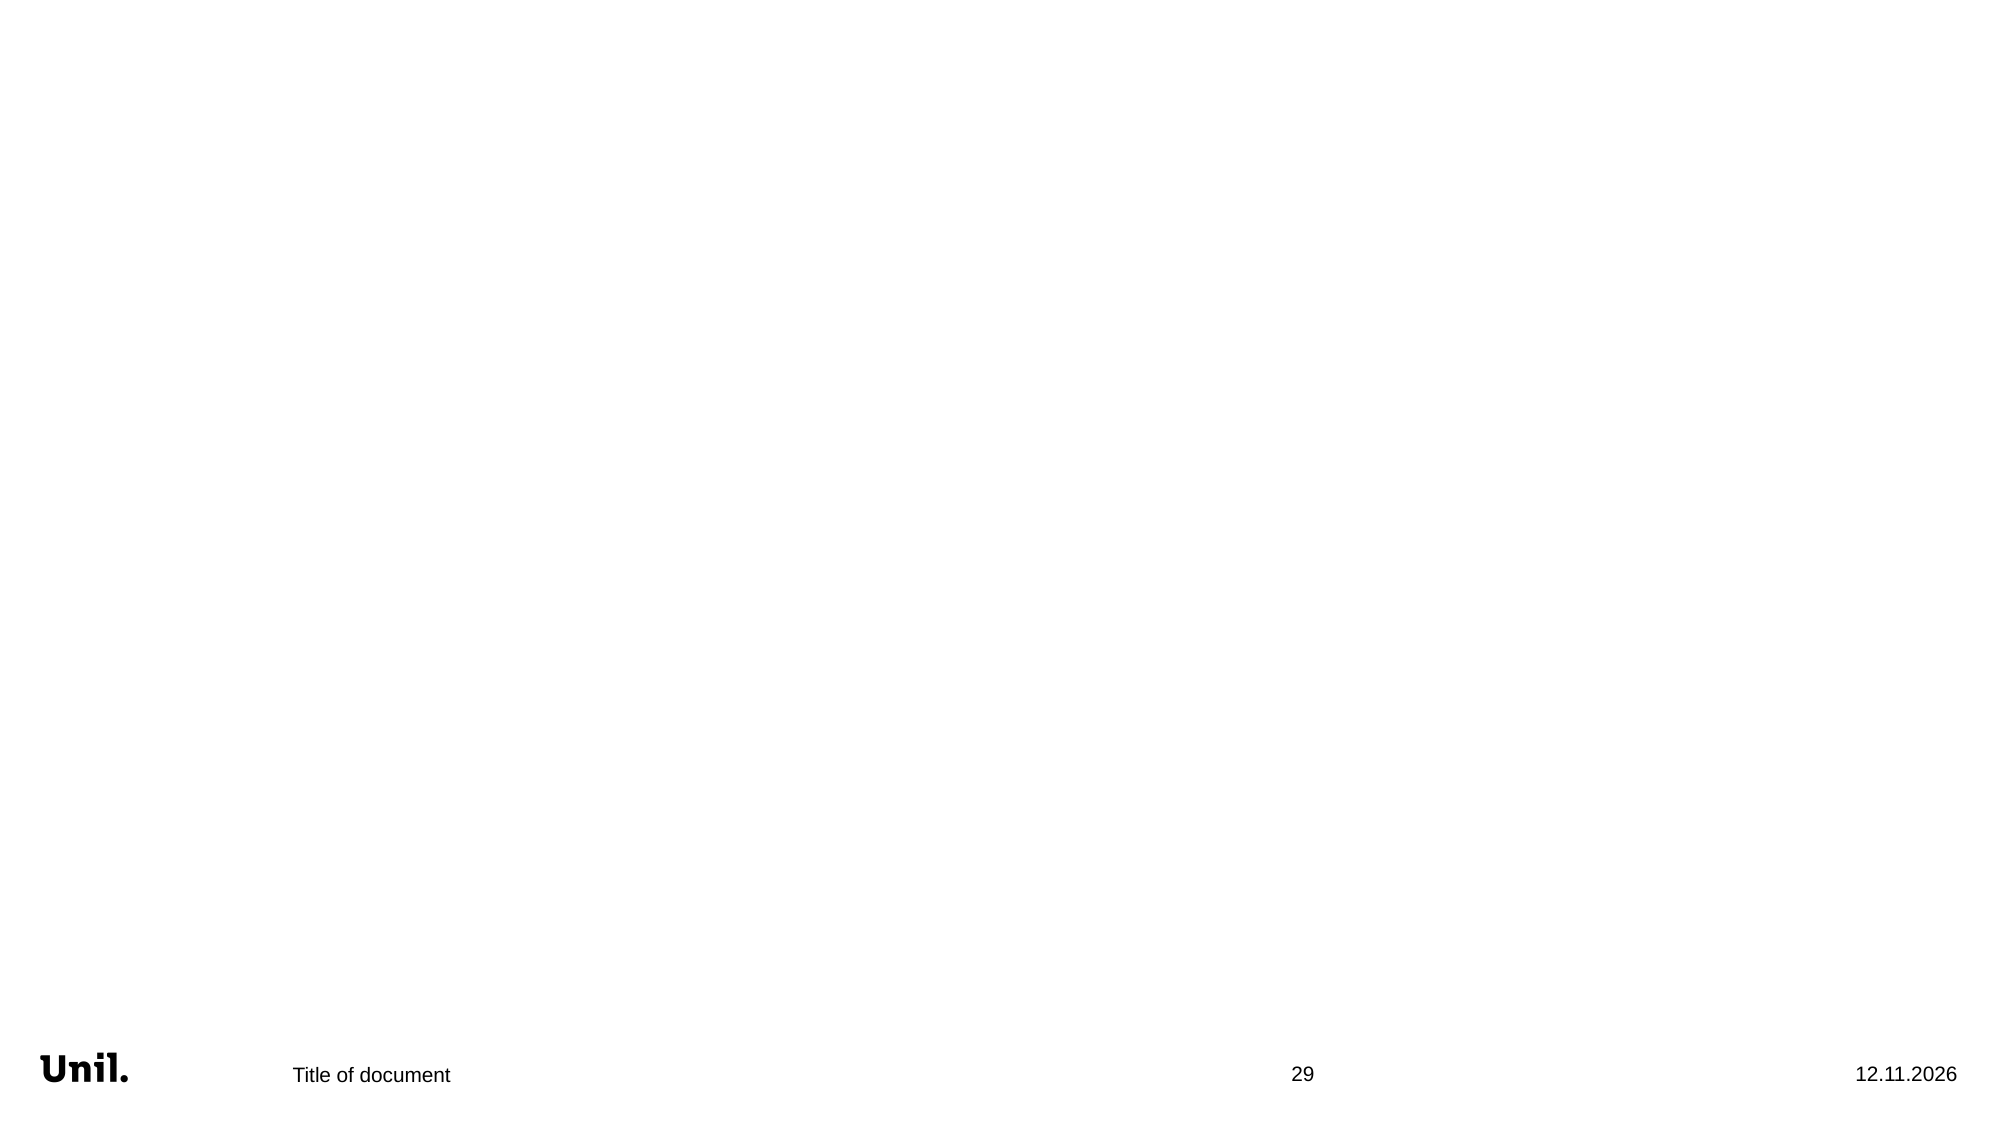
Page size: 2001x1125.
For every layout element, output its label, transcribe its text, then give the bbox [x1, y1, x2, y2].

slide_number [1789, 1026, 1958, 1086]
footer Title of document [292, 1011, 1048, 1087]
picture [27, 1042, 141, 1095]
slide_number 29 [1250, 1037, 1355, 1086]
